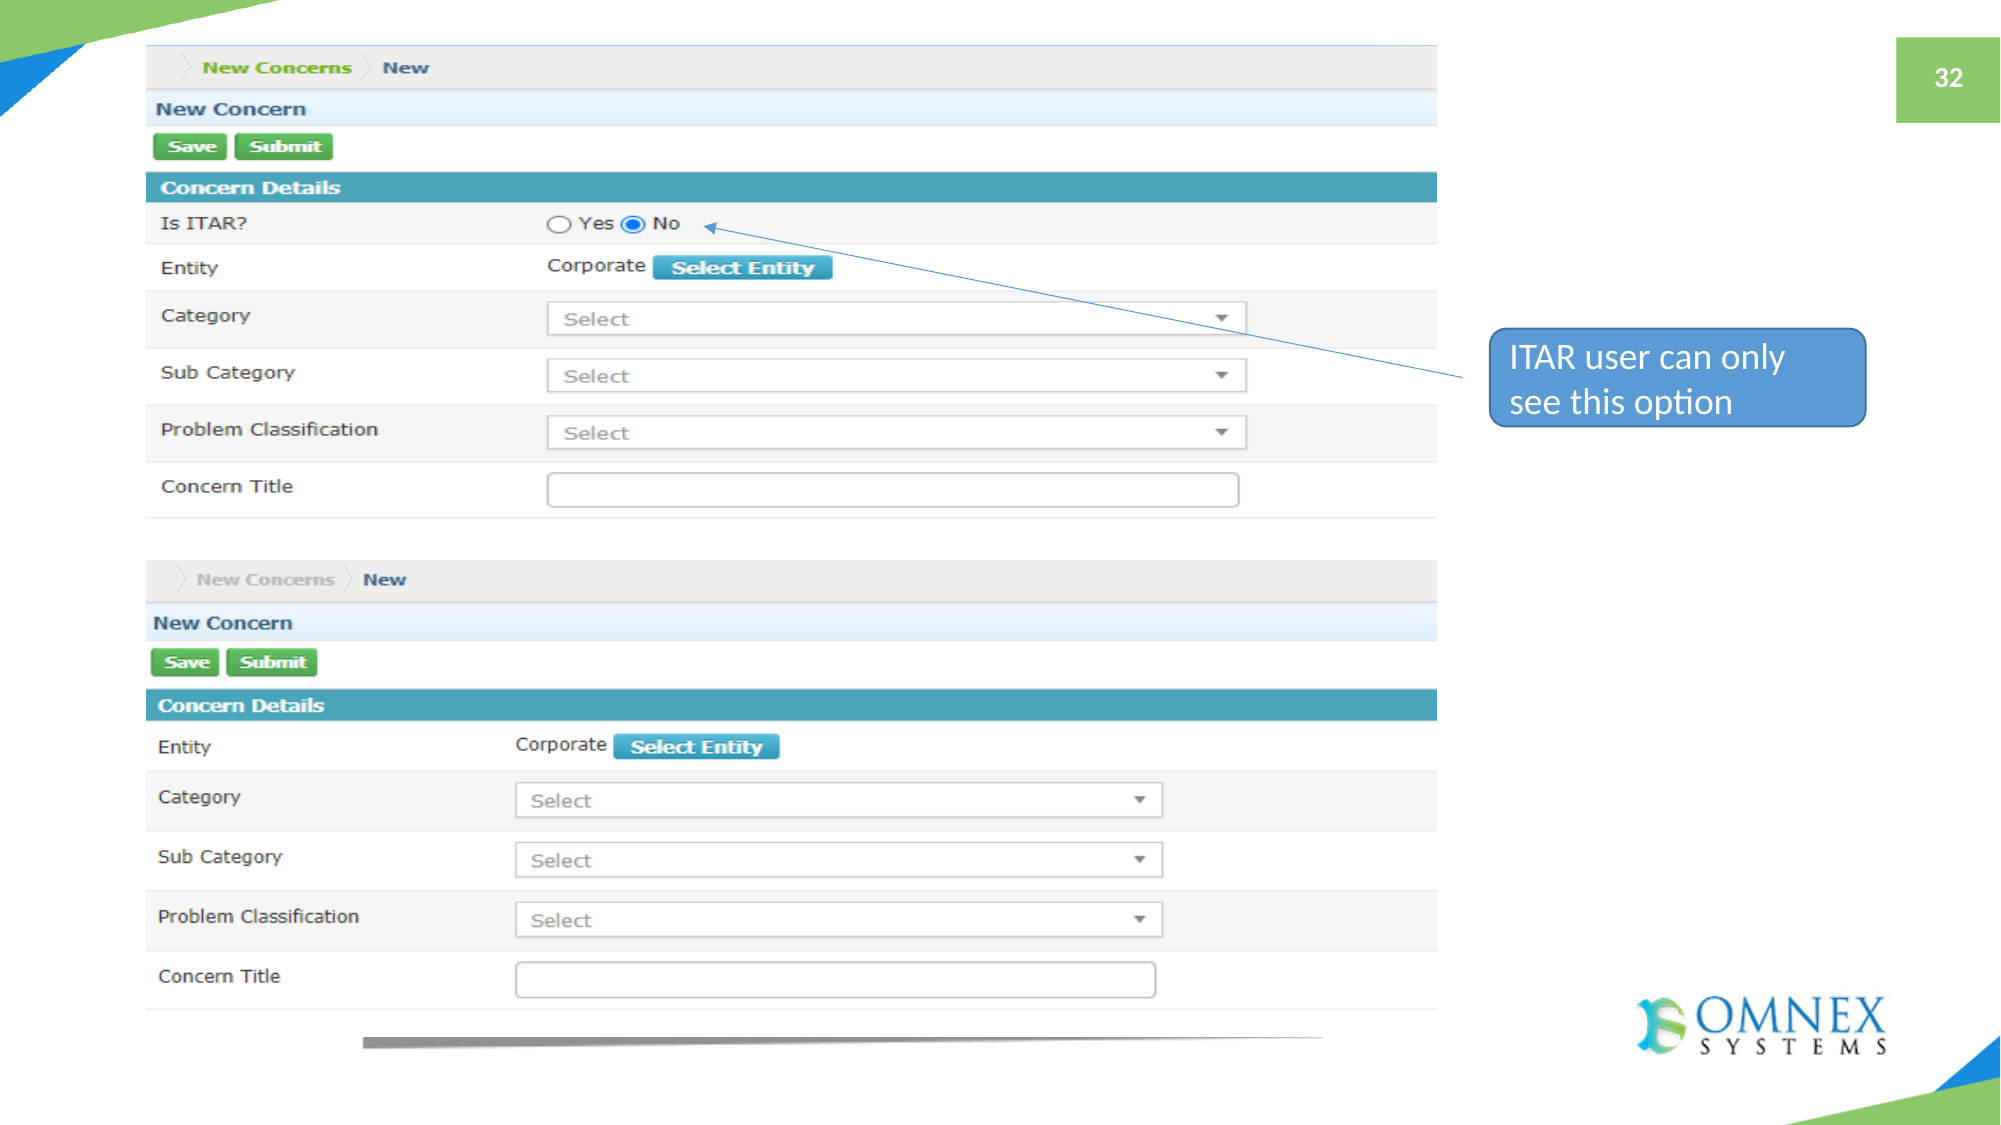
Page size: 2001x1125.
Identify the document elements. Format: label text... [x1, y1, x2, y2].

picture [146, 560, 1437, 1062]
text_box ITAR user can only see this option [1488, 327, 1867, 428]
picture [0, 0, 1437, 547]
picture [1616, 978, 2001, 1125]
slide_number 32 [1919, 46, 2000, 106]
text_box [703, 225, 1463, 378]
